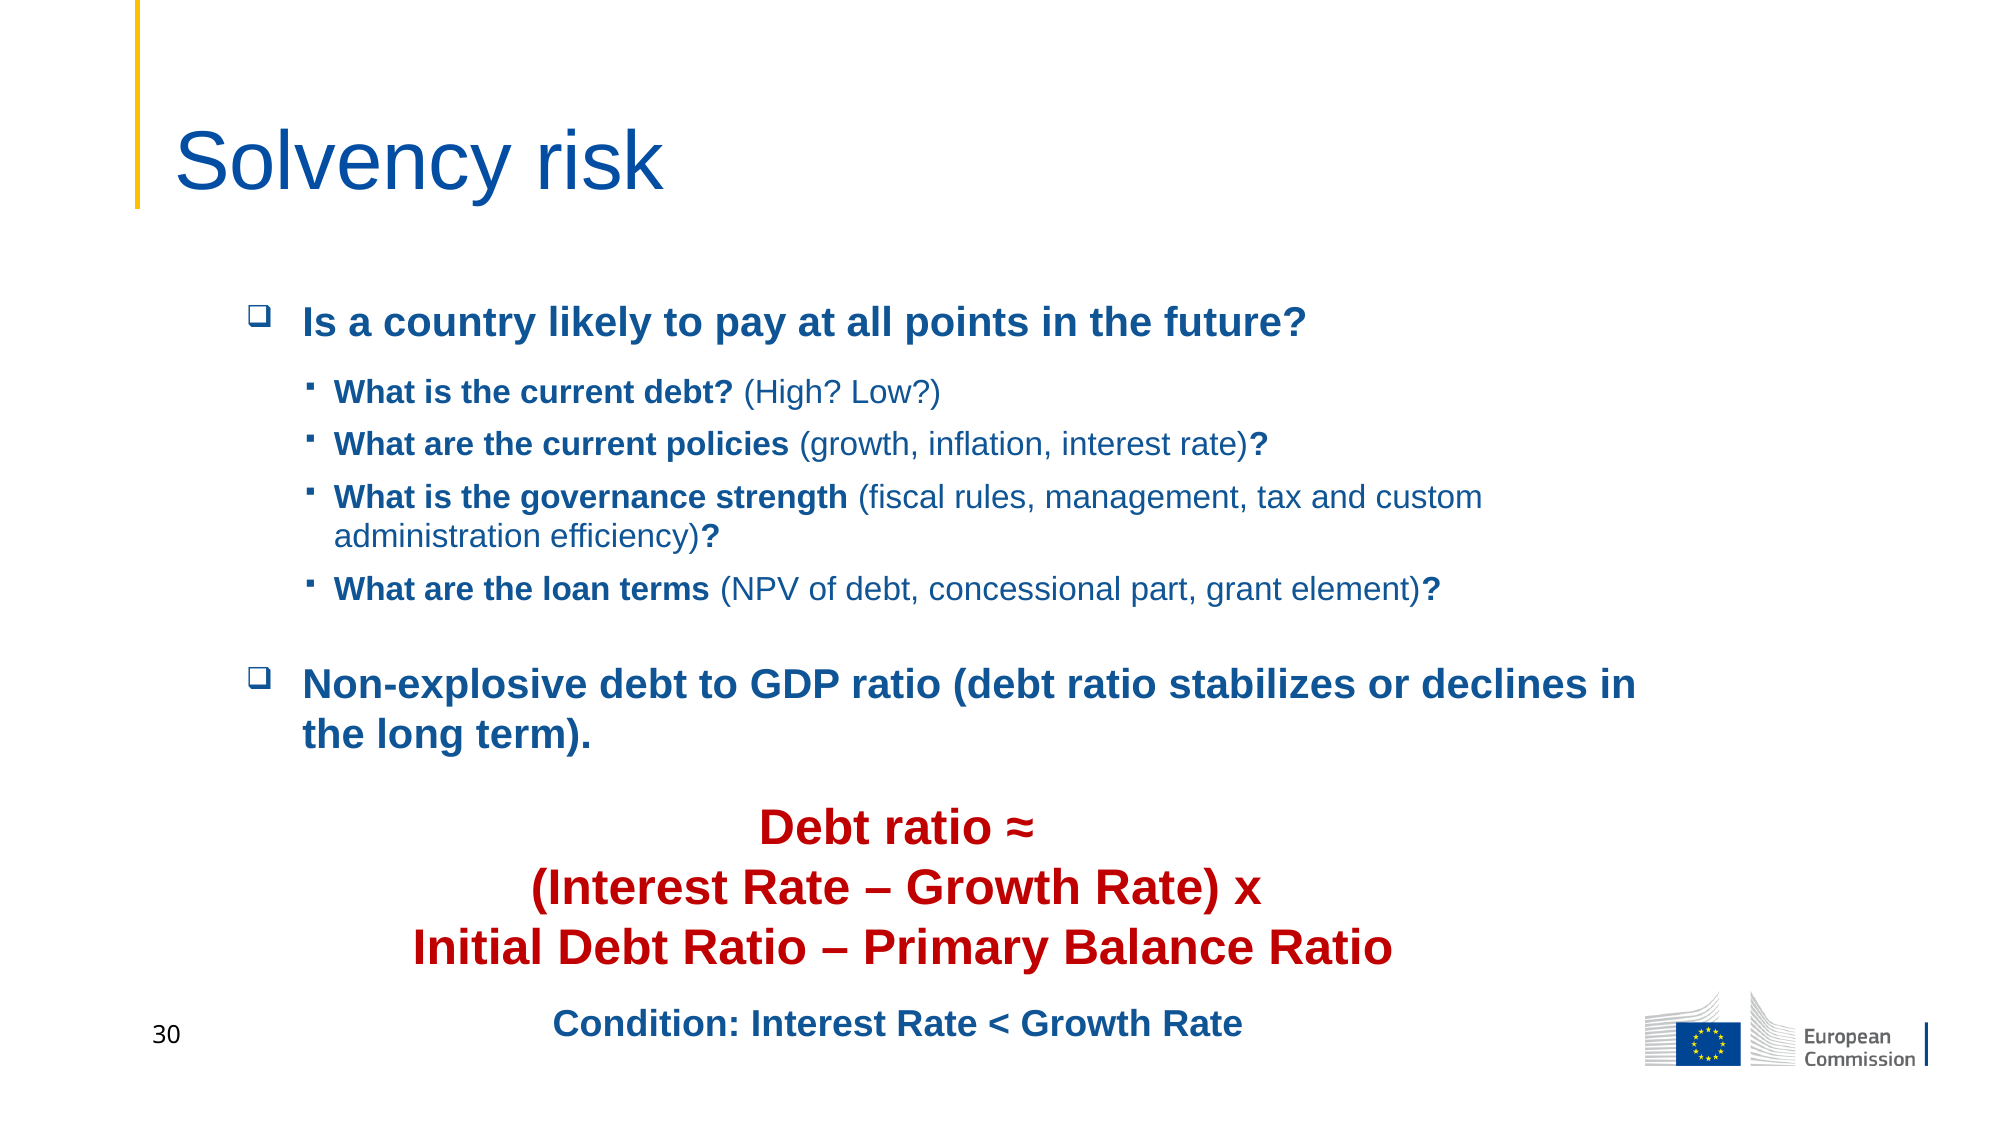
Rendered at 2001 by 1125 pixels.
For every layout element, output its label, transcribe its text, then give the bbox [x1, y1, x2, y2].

picture [1645, 991, 1928, 1066]
text_box Is a country likely to pay at all points in the future? What is the current debt? (High? Low?) What are the current policies (growth, inflation, interest rate)? What is the governance strength (fiscal rules, management, tax and custom administration efficiency)? What are the loan terms (NPV of debt, concessional part, grant element)? [230, 287, 1658, 638]
title Solvency risk [159, 79, 1885, 208]
slide_number 30 [137, 1005, 190, 1066]
text_box Non-explosive debt to GDP ratio (debt ratio stabilizes or declines in the long term). [230, 649, 1658, 785]
text_box Debt ratio ≈ (Interest Rate – Growth Rate) x Initial Debt Ratio – Primary Balance Ratio Condition: Interest Rate < Growth Rate [190, 786, 1617, 1066]
